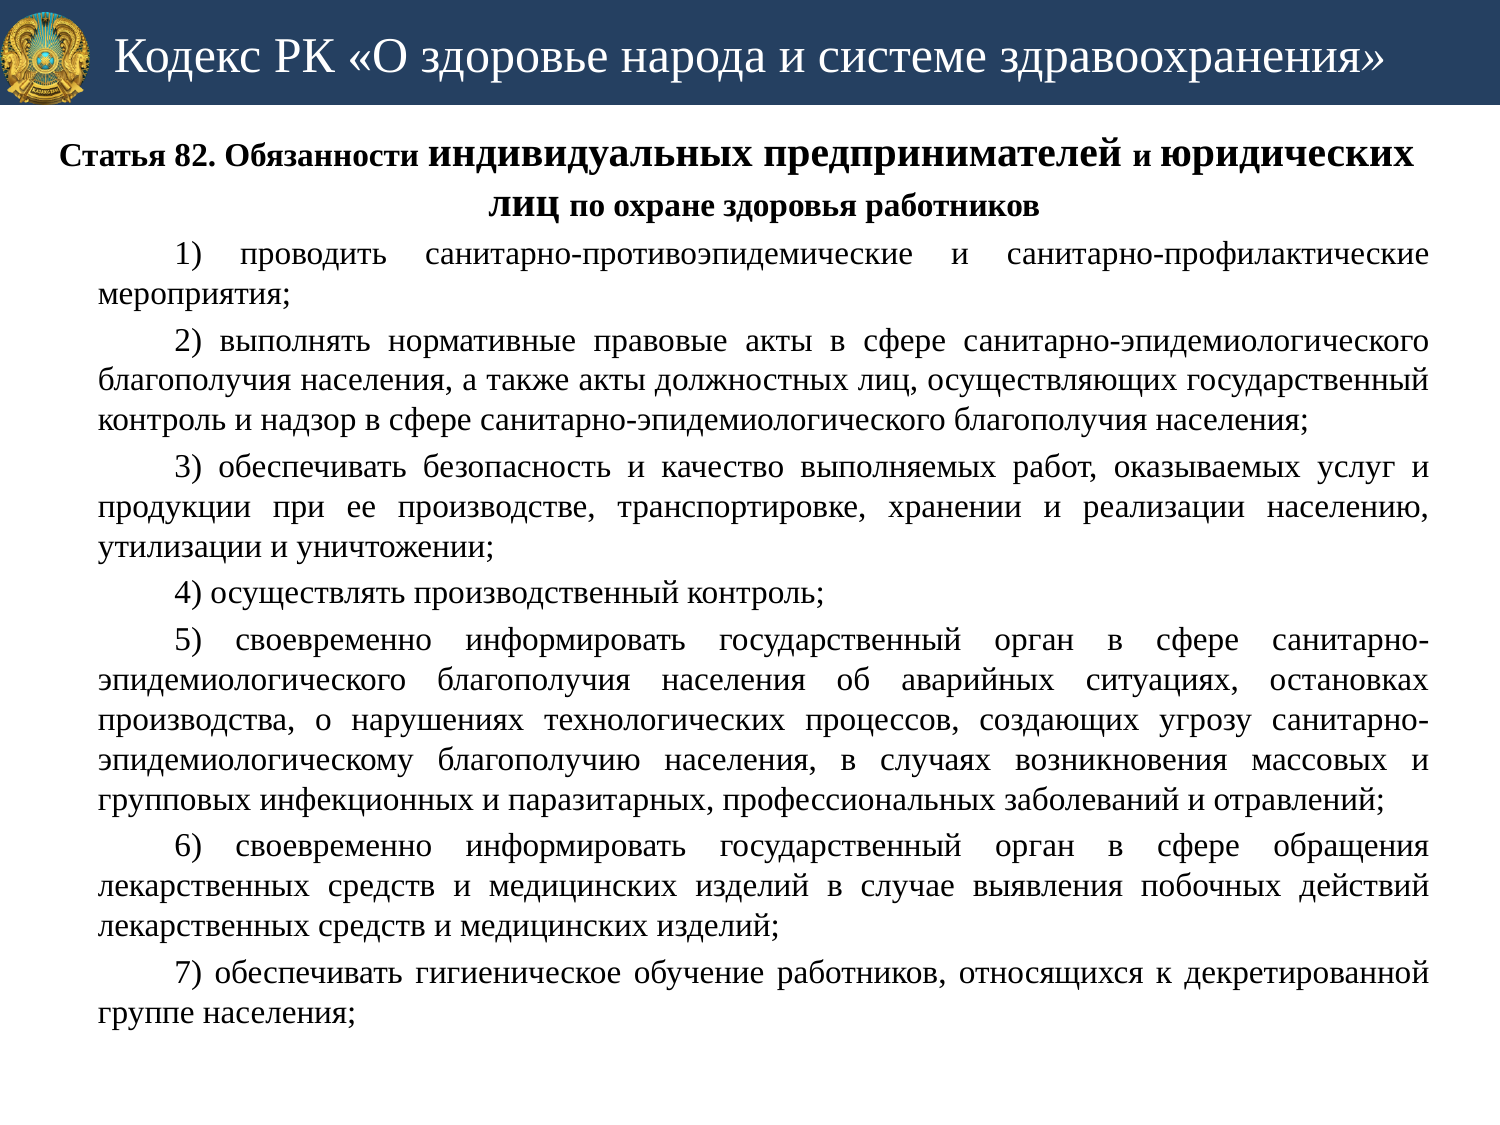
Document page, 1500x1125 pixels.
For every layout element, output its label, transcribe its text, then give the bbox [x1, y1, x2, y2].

picture [0, 12, 90, 106]
list Статья 82. Обязанности индивидуальных предпринимателей и юридических лиц по охране здоровья работников 1) проводить санитарно-противоэпидемические и санитарно-профилактические мероприятия; 2) выполнять нормативные правовые акты в сфере санитарно-эпидемиологического благополучия населения, а также акты должностных лиц, осуществляющих государственный контроль и надзор в сфере санитарно-эпидемиологического благополучия населения; 3) обеспечивать безопасность и качество выполняемых работ, оказываемых услуг и продукции при ее производстве, транспортировке, хранении и реализации населению, утилизации и уничтожении; 4) осуществлять производственный контроль; 5) своевременно информировать государственный орган в сфере санитарно-эпидемиологического благополучия населения об аварийных ситуациях, остановках производства, о нарушениях технологических процессов, создающих угрозу санитарно-эпидемиологическому благополучию населения, в случаях возникновения массовых и групповых инфекционных и паразитарных, профессиональных заболеваний и отравлений; 6) своевременно информировать государственный орган в сфере обращения лекарственных средств и медицинских изделий в случае выявления побочных действий лекарственных средств и медицинских изделий; 7) обеспечивать гигиеническое обучение работников, относящихся к декретированной группе населения; [26, 160, 1447, 1039]
text_box Кодекс РК «О здоровье народа и системе здравоохранения» [0, 0, 1500, 107]
